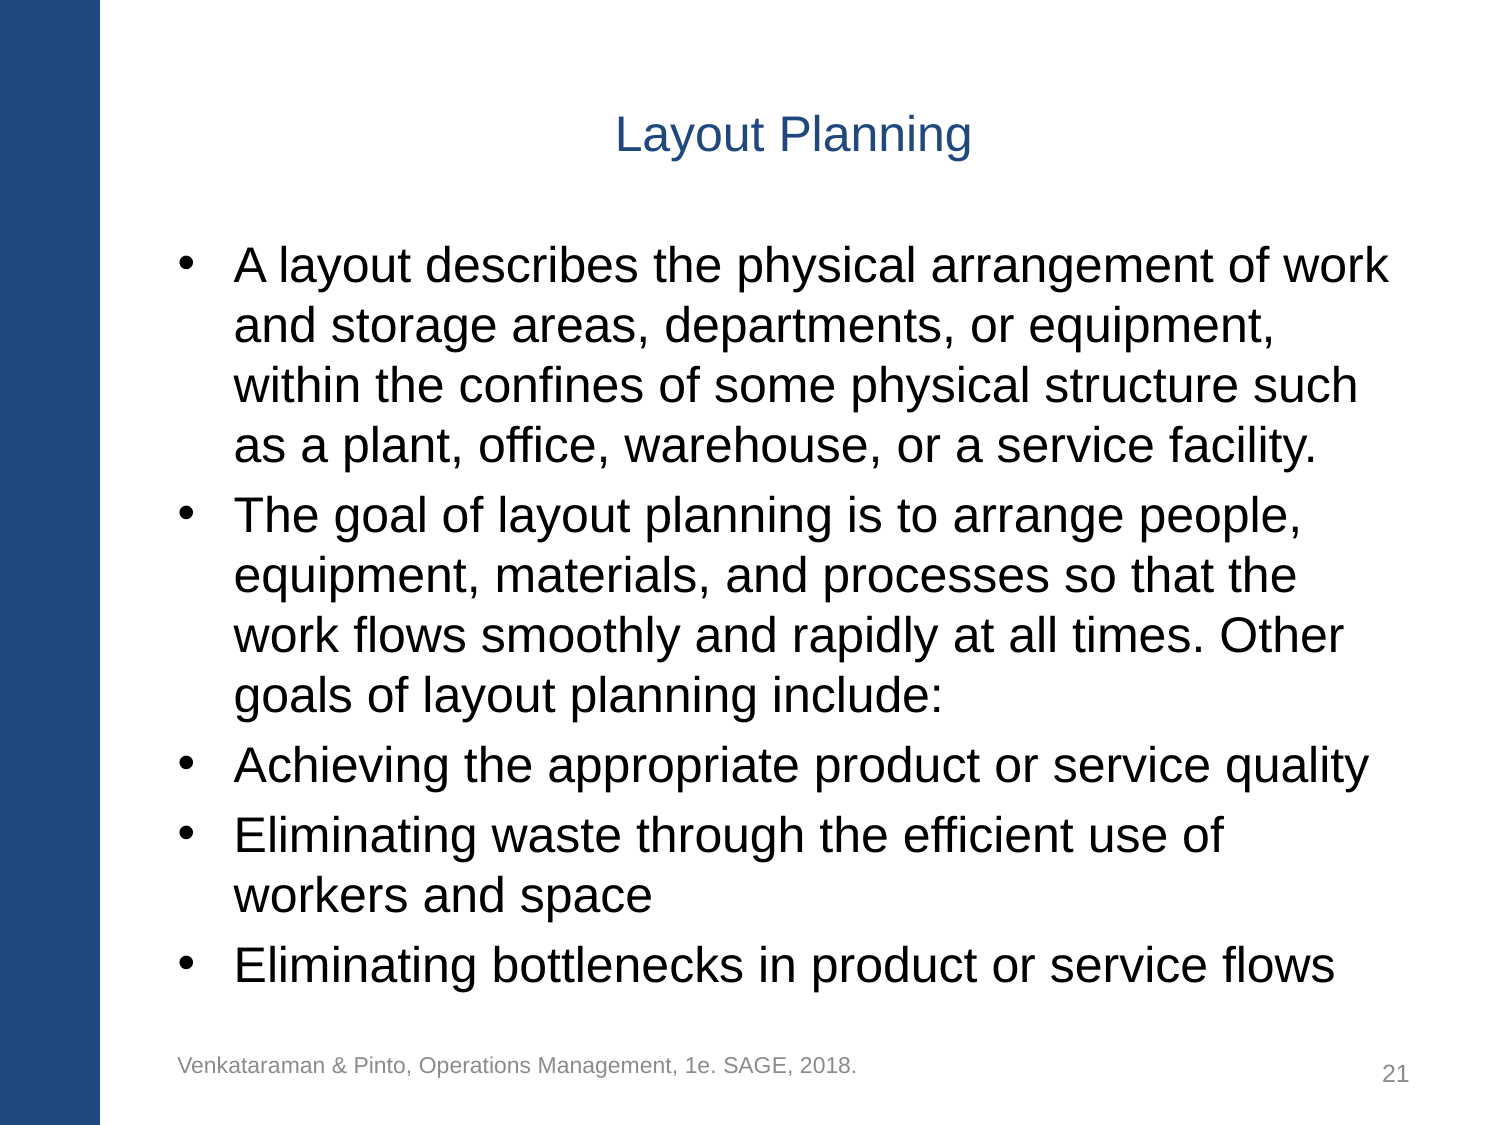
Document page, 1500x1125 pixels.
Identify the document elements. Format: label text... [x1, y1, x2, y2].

footer Venkataraman & Pinto, Operations Management, 1e. SAGE, 2018. [162, 1042, 1313, 1103]
list A layout describes the physical arrangement of work and storage areas, departments, or equipment, within the confines of some physical structure such as a plant, office, warehouse, or a service facility. The goal of layout planning is to arrange people, equipment, materials, and processes so that the work flows smoothly and rapidly at all times. Other goals of layout planning include: Achieving the appropriate product or service quality Eliminating waste through the efficient use of workers and space Eliminating bottlenecks in product or service flows [162, 224, 1425, 1013]
title Layout Planning [162, 37, 1425, 224]
slide_number 21 [1350, 1042, 1425, 1103]
